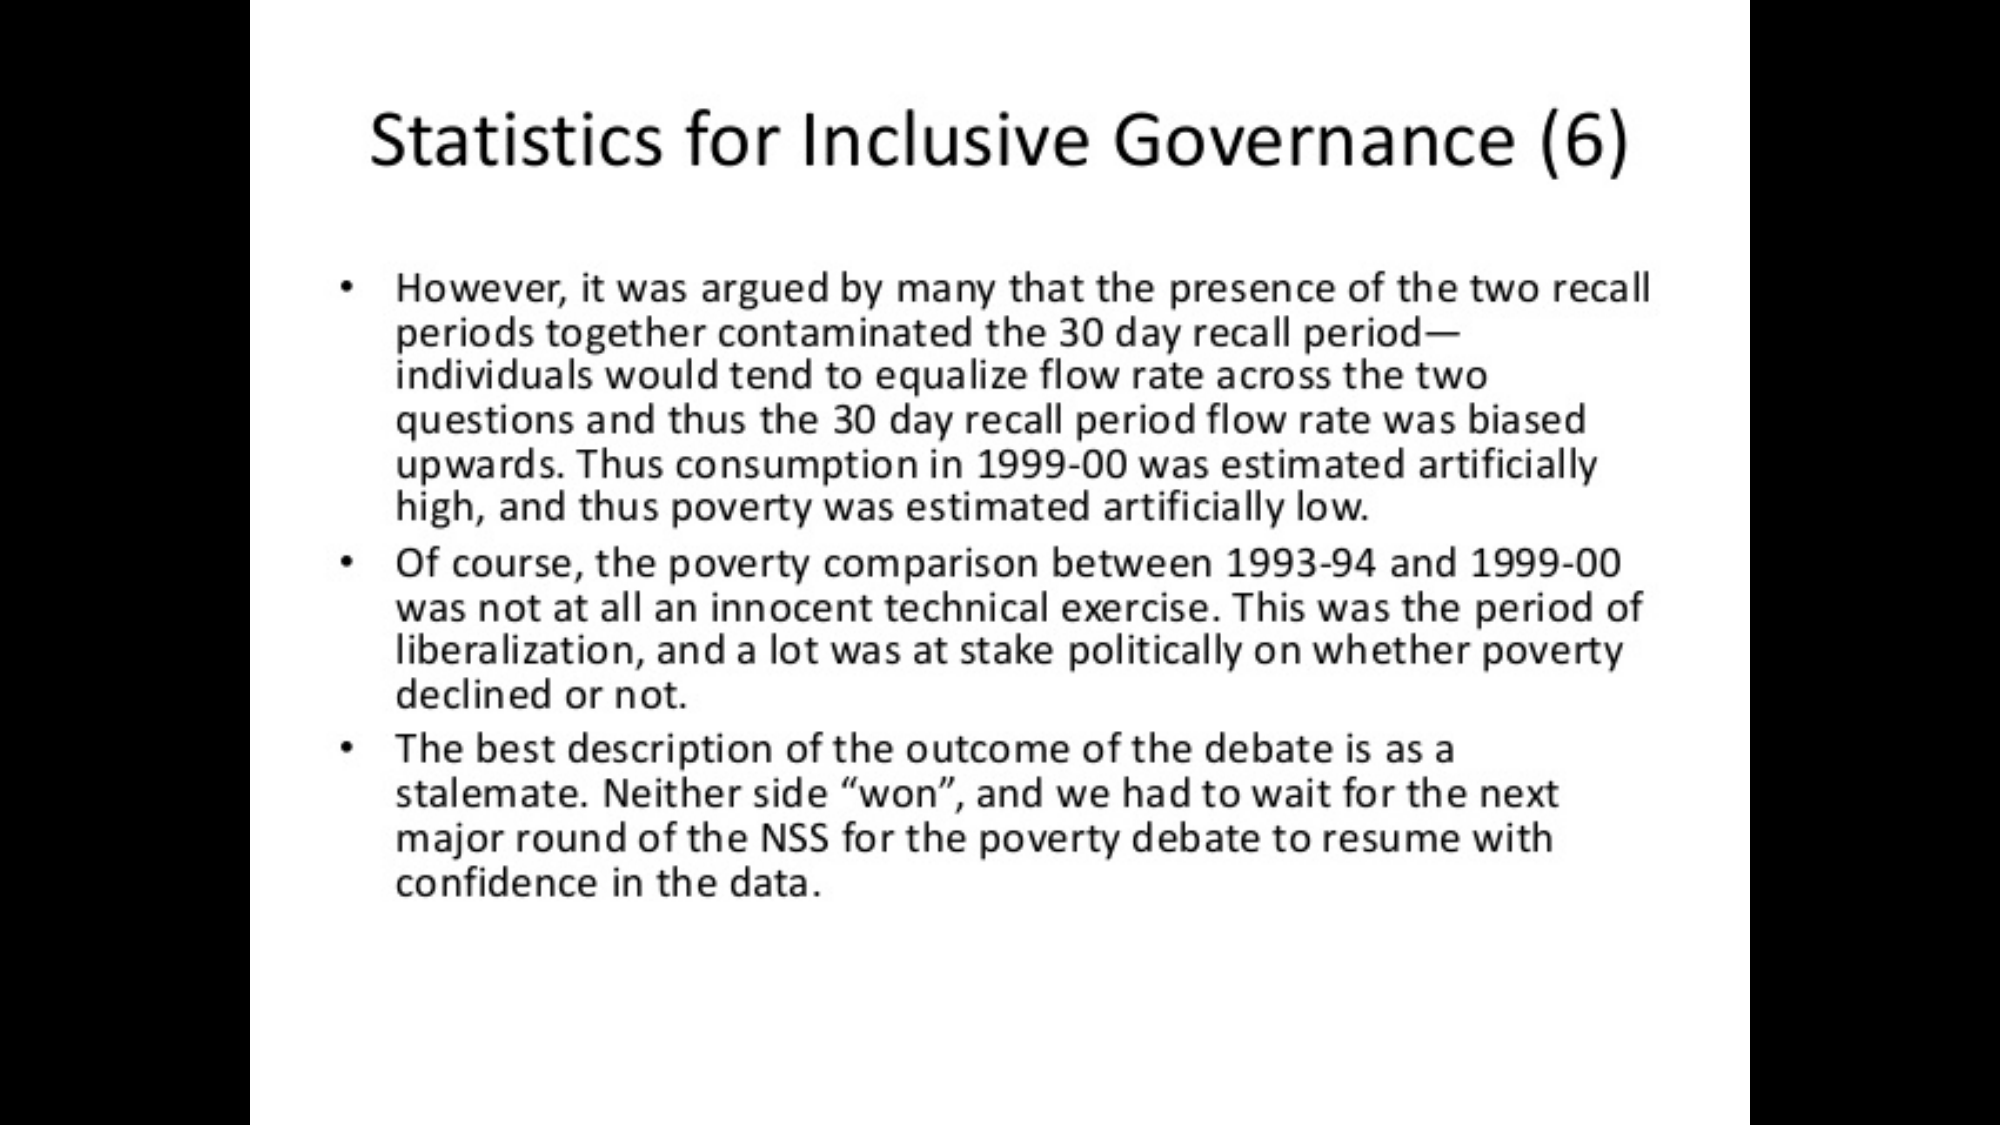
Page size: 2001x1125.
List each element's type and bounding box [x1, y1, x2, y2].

picture [250, 0, 1750, 1125]
